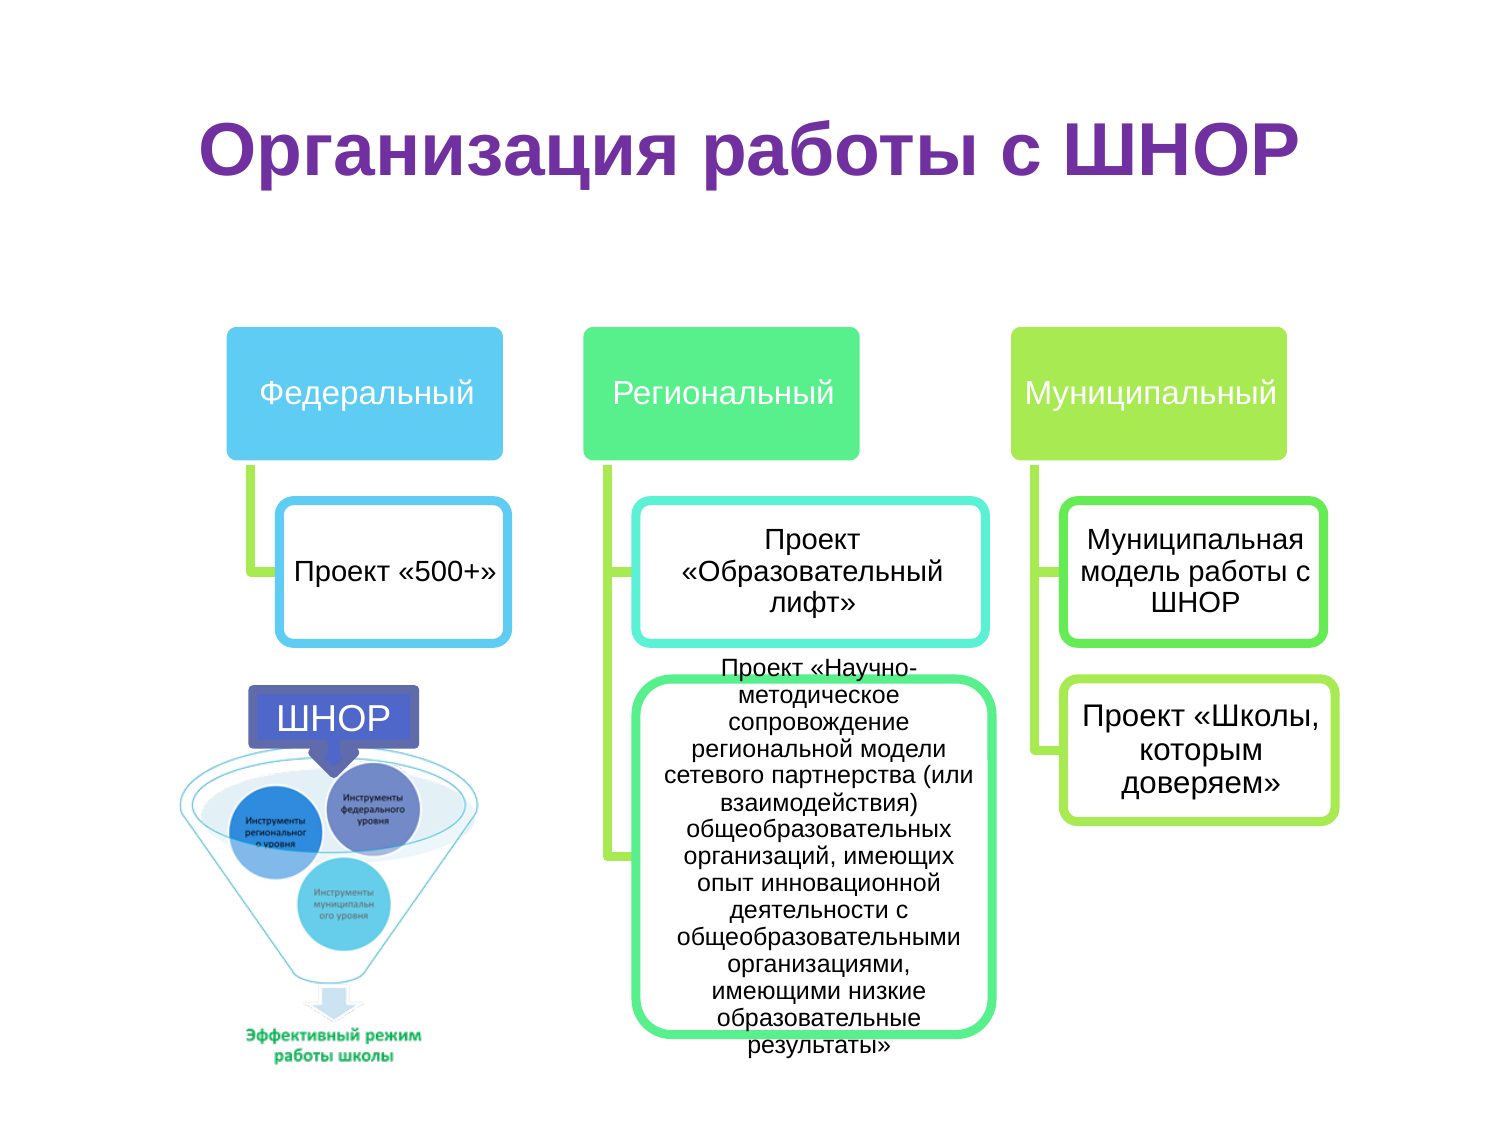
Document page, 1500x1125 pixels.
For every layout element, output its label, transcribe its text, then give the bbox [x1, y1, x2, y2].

picture [121, 677, 547, 1125]
title Организация работы с ШНОР [103, 59, 1397, 243]
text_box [121, 321, 1436, 1036]
